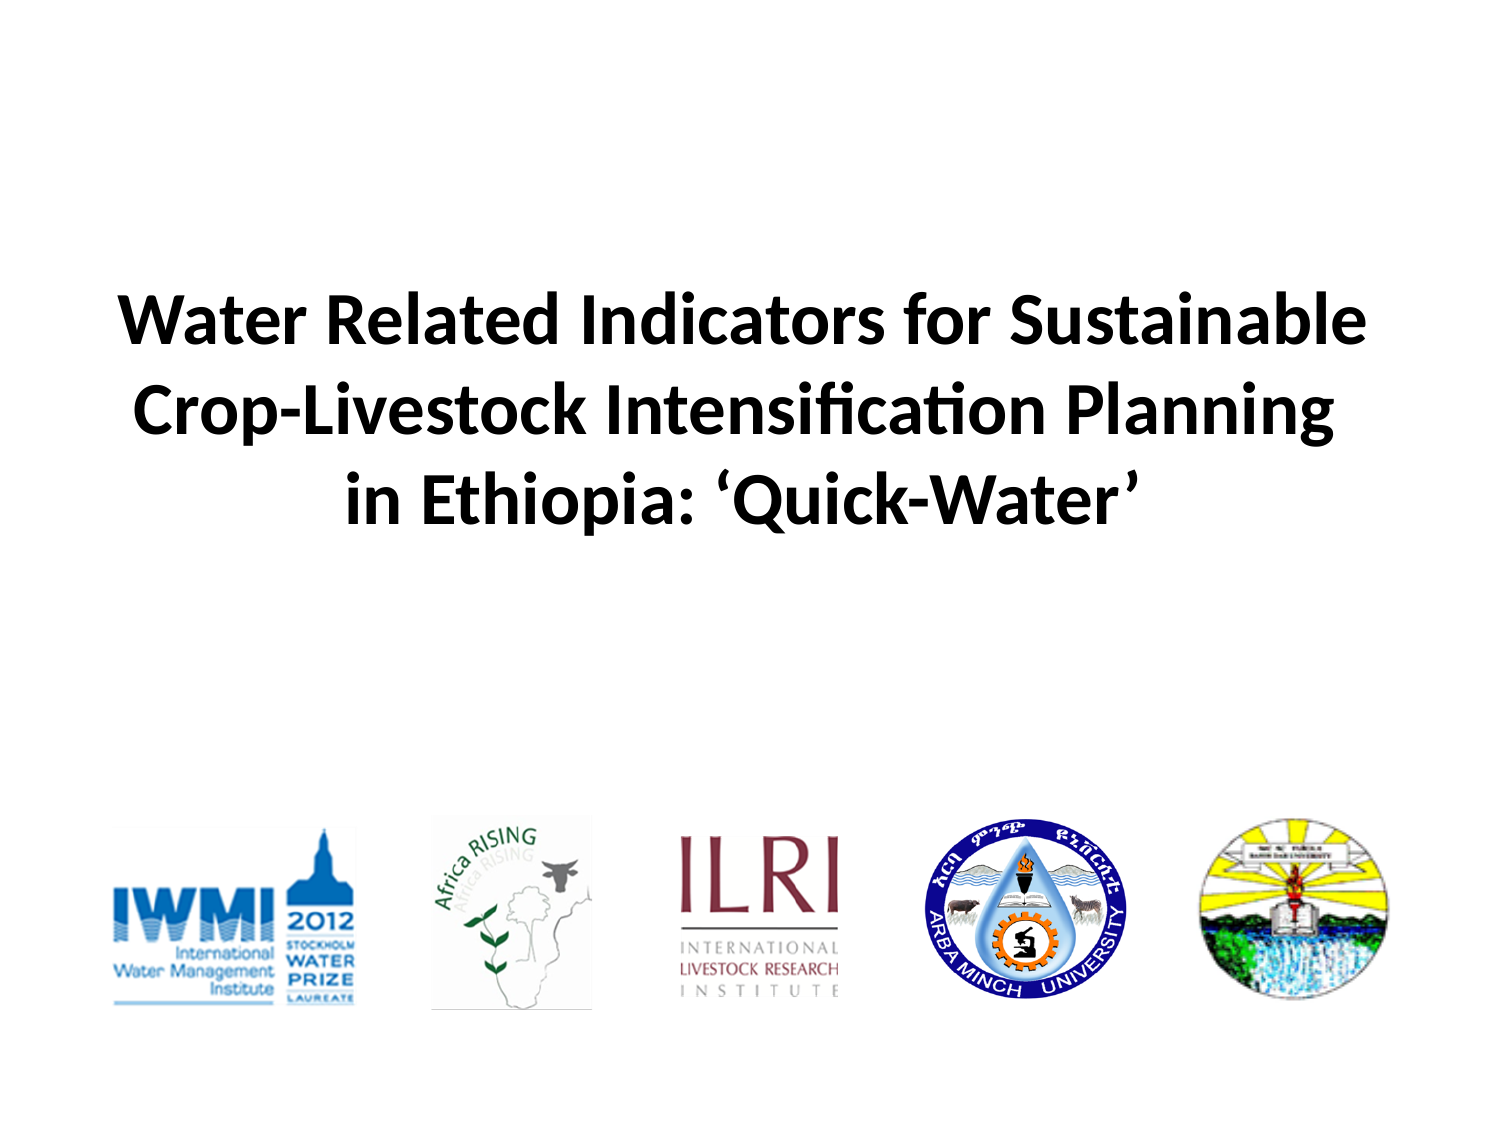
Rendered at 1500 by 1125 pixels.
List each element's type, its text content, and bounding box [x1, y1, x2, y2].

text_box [112, 807, 1417, 1020]
text_box Water Related Indicators for Sustainable Crop-Livestock Intensification Planning in Ethiopia: ‘Quick-Water’ [62, 262, 1425, 547]
